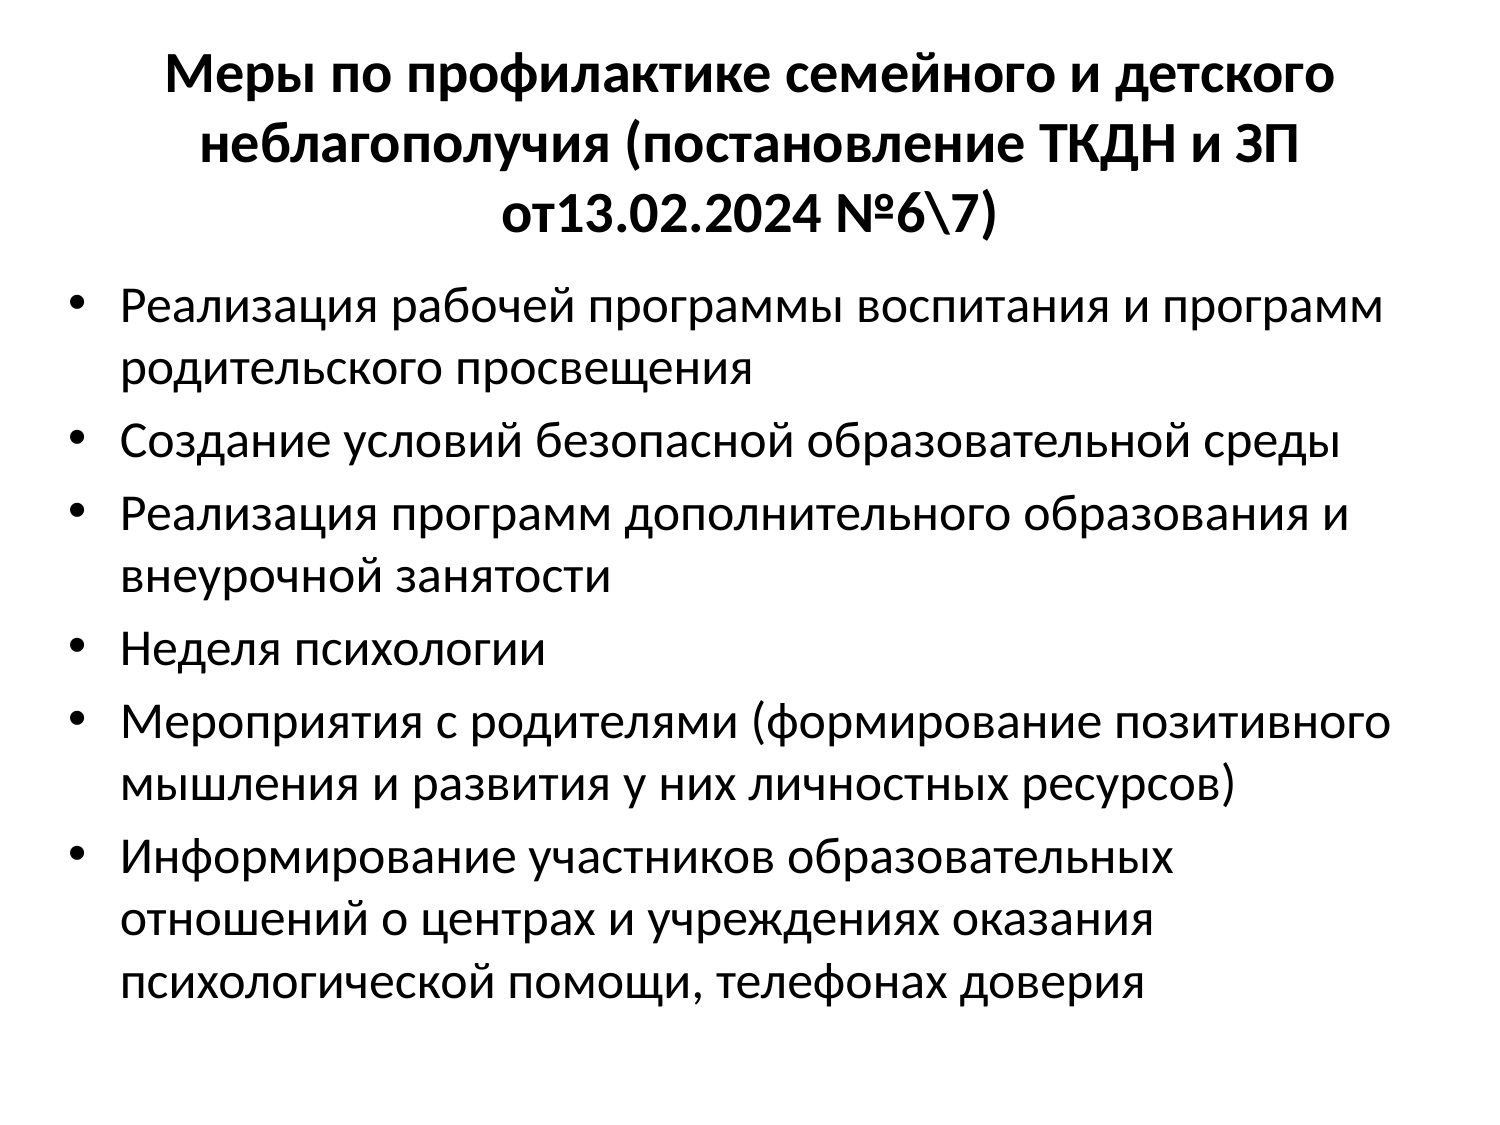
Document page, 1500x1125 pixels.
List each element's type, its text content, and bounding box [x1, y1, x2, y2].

list Реализация рабочей программы воспитания и программ родительского просвещения Создание условий безопасной образовательной среды Реализация программ дополнительного образования и внеурочной занятости Неделя психологии Мероприятия с родителями (формирование позитивного мышления и развития у них личностных ресурсов) Информирование участников образовательных отношений о центрах и учреждениях оказания психологической помощи, телефонах доверия [53, 262, 1425, 1083]
title Меры по профилактике семейного и детского неблагополучия (постановление ТКДН и ЗП от13.02.2024 №6\7) [75, 45, 1425, 233]
